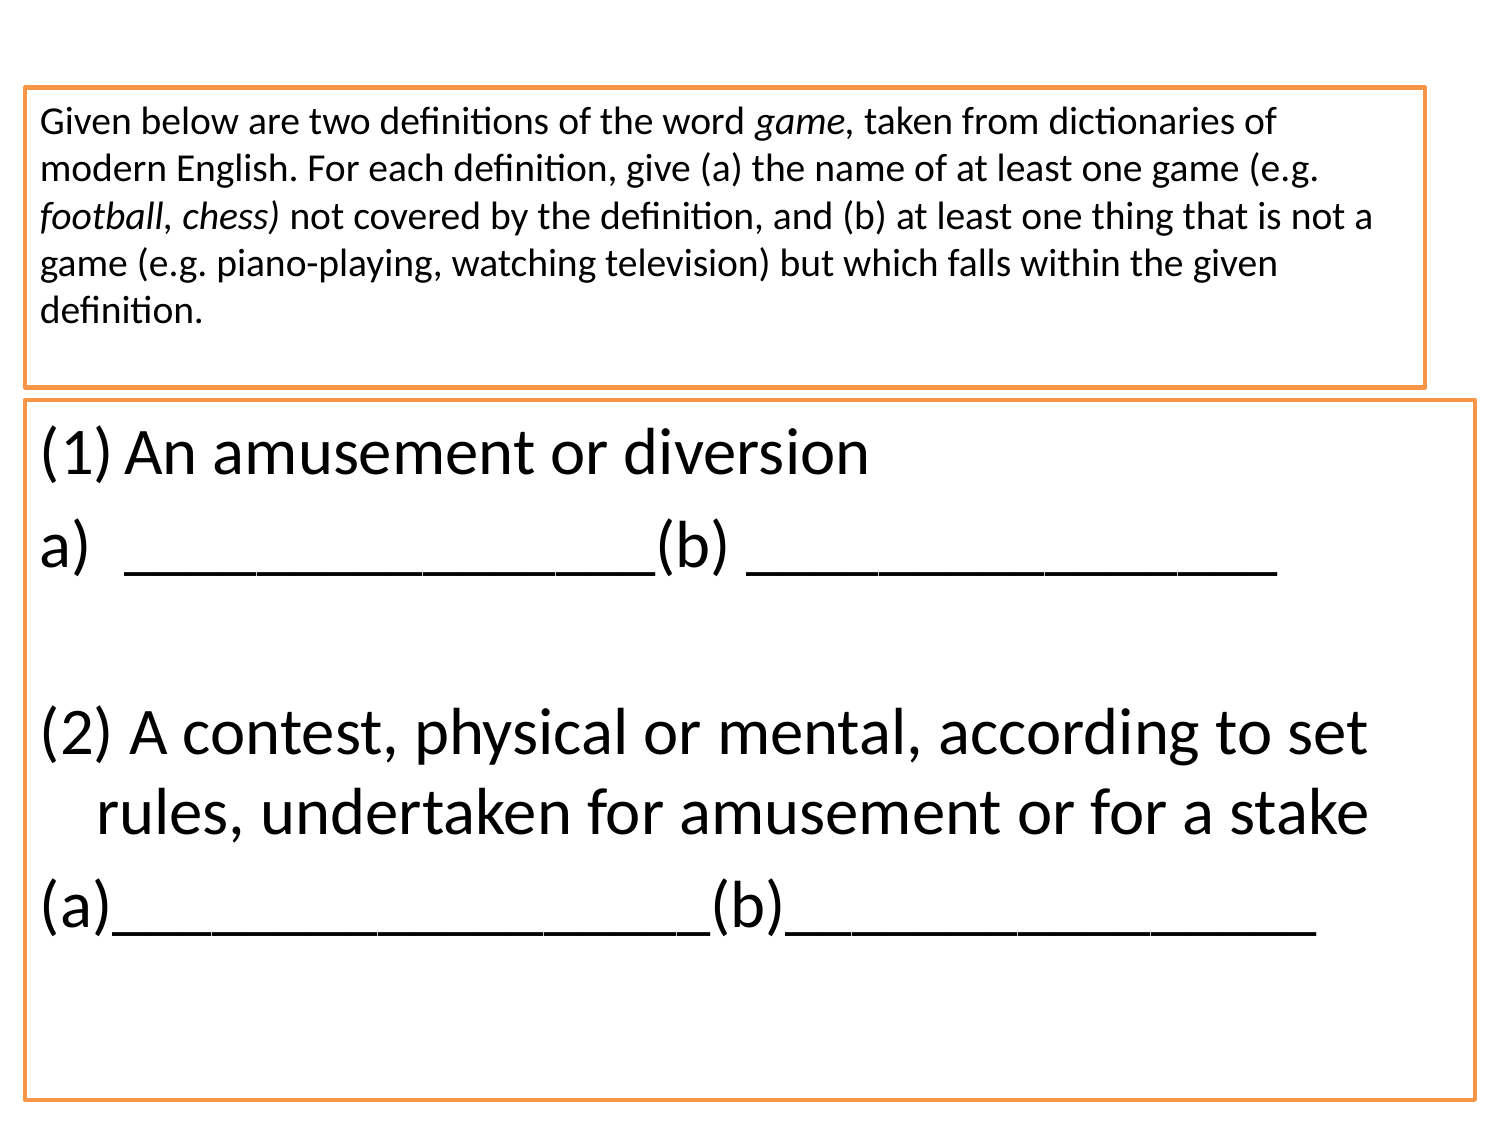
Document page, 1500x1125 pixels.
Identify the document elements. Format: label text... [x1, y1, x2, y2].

list An amusement or diversion ________________(b) ________________ (2) A contest, physical or mental, according to set rules, undertaken for amusement or for a stake (a)__________________(b)________________ [23, 398, 1477, 1102]
title Given below are two definitions of the word game, taken from dictionaries of modern English. For each definition, give (a) the name of at least one game (e.g. football, chess) not covered by the definition, and (b) at least one thing that is not a game (e.g. piano-playing, watching television) but which falls within the given definition. [23, 85, 1427, 390]
